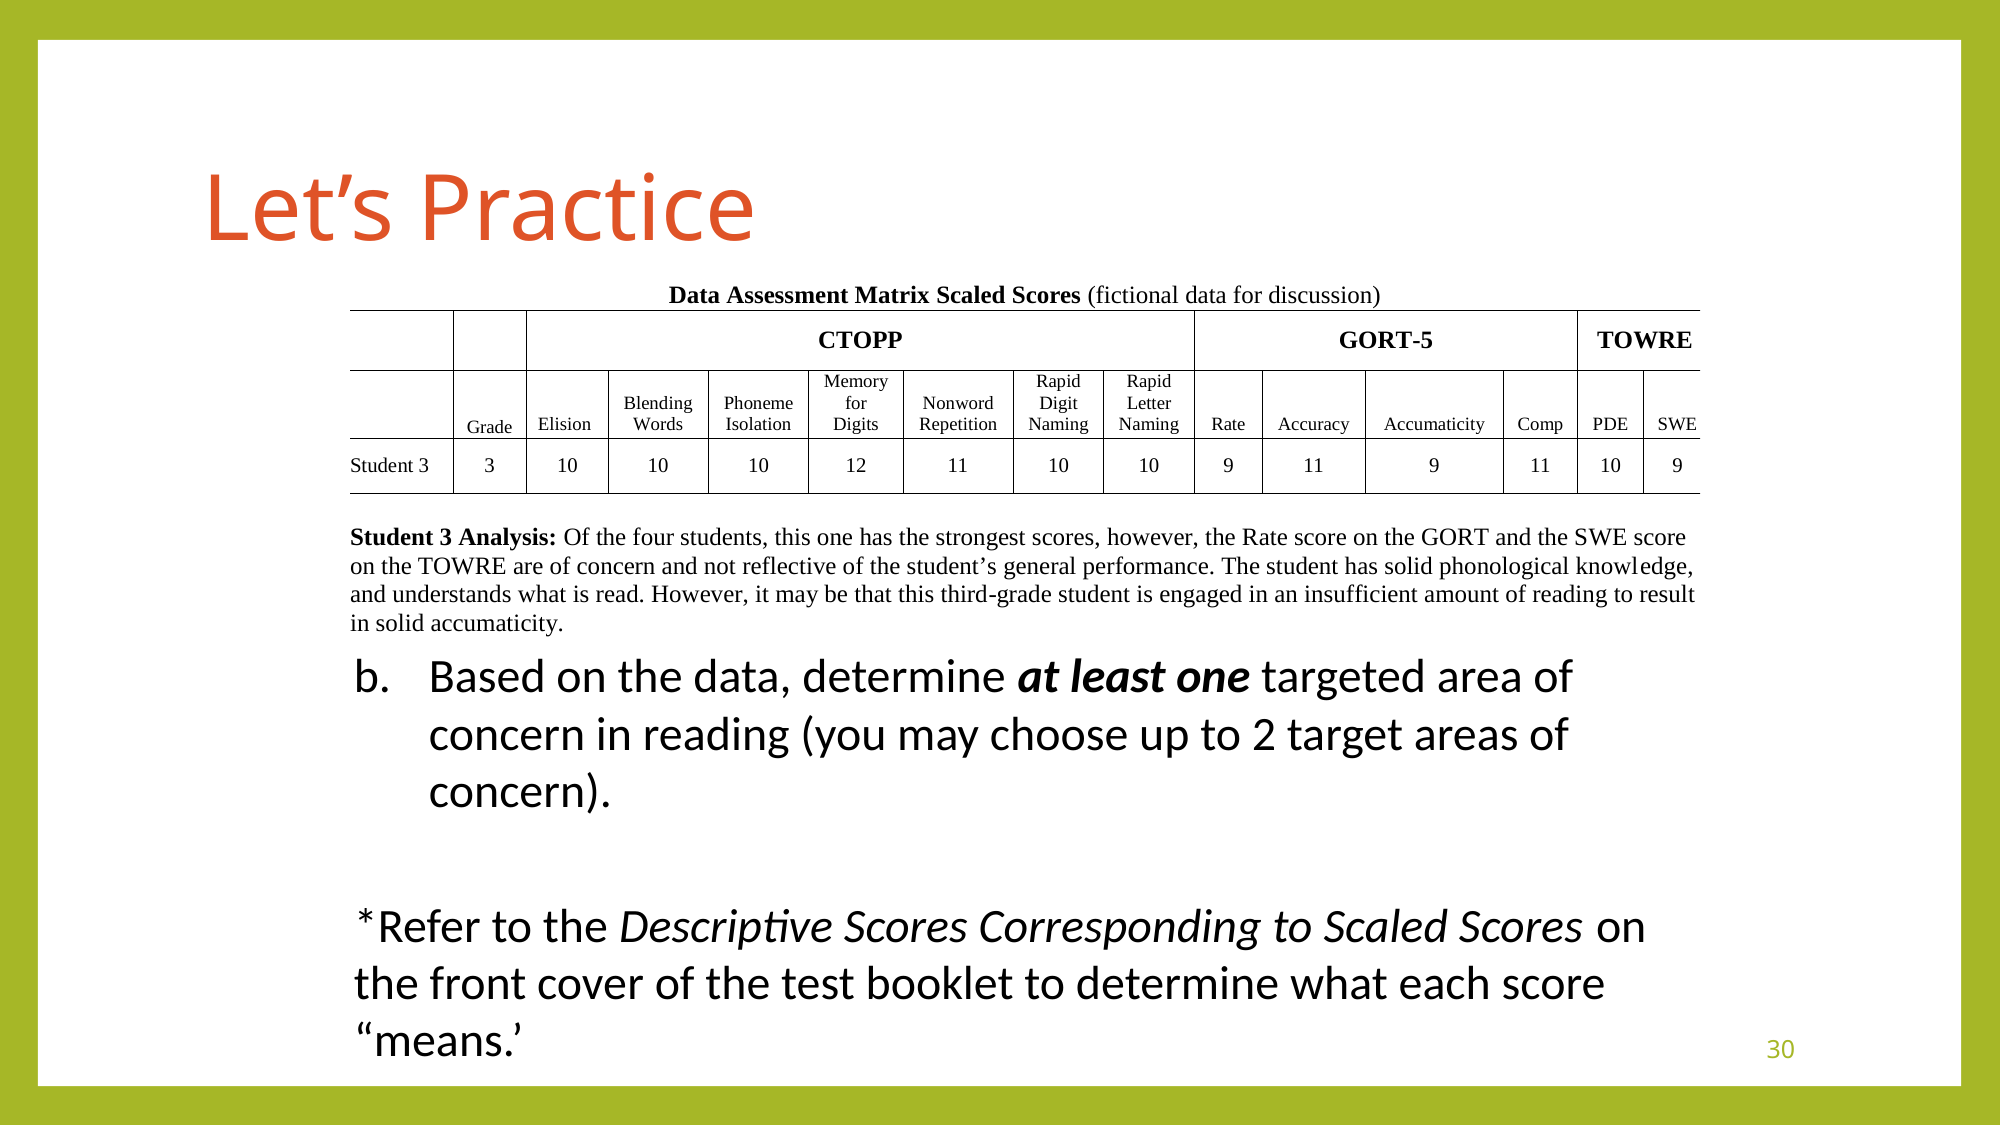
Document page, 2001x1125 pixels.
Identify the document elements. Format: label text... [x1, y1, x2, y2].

picture [349, 280, 1701, 639]
text_box Based on the data, determine at least one targeted area of concern in reading (you may choose up to 2 target areas of concern). *Refer to the Descriptive Scores Corresponding to Scaled Scores on the front cover of the test booklet to determine what each score “means.’ [339, 637, 1671, 1074]
slide_number 30 [1530, 1020, 1811, 1081]
title Let’s Practice [187, 99, 1808, 323]
